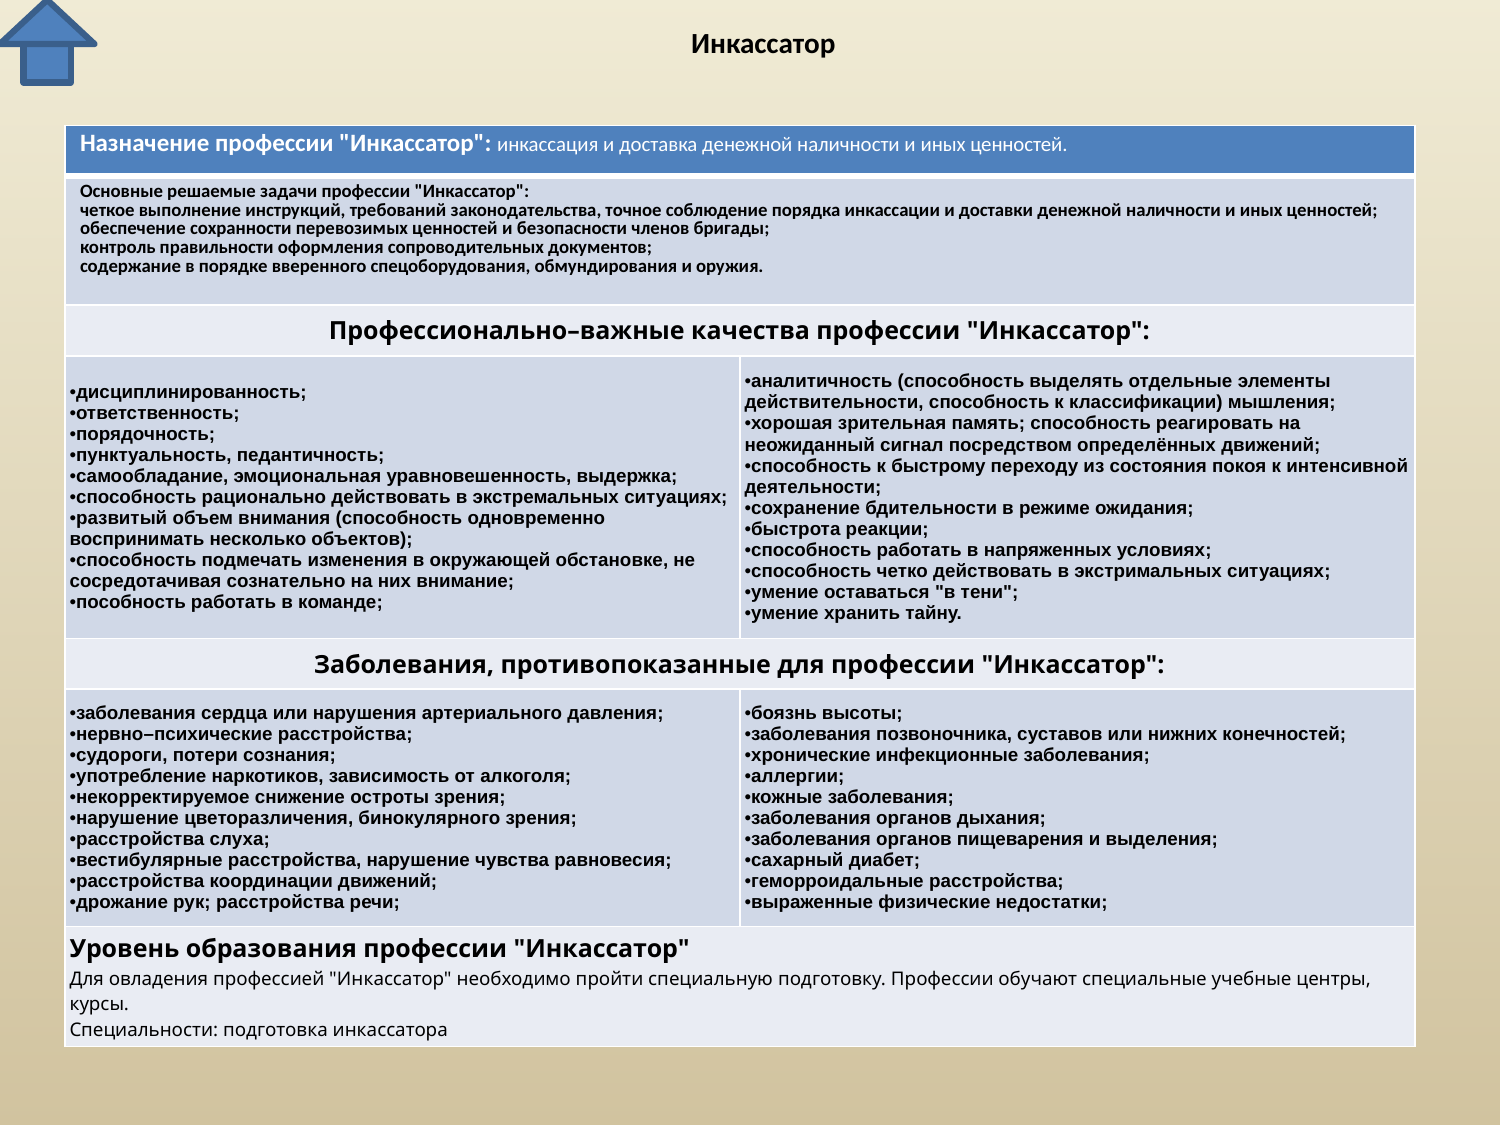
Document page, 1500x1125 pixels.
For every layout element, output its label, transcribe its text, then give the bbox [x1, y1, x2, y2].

table_cell Заболевания, противопоказанные для профессии "Инкассатор": [66, 639, 1414, 688]
table_cell Профессионально–важные качества профессии "Инкассатор": [66, 306, 1414, 355]
table_cell Основные решаемые задачи профессии "Инкассатор": четкое выполнение инструкций, требований законодательства, точное соблюдение порядка инкассации и доставки денежной наличности и иных ценностей; обеспечение сохранности перевозимых ценностей и безопасности членов бригады; контроль правильности оформления сопроводительных документов; содержание в порядке вверенного спецоборудования, обмундирования и оружия. [66, 179, 1414, 304]
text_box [1, 1, 93, 81]
table_cell заболевания сердца или нарушения артериального давления; нервно–психические расстройства; судороги, потери сознания; употребление наркотиков, зависимость от алкоголя; некорректируемое снижение остроты зрения; нарушение цветоразличения, бинокулярного зрения; расстройства слуха; вестибулярные расстройства, нарушение чувства равновесия; расстройства координации движений; дрожание рук; расстройства речи; [66, 690, 739, 926]
table_cell дисциплинированность; ответственность; порядочность; пунктуальность, педантичность; самообладание, эмоциональная уравновешенность, выдержка; способность рационально действовать в экстремальных ситуациях; развитый объем внимания (способность одновременно воспринимать несколько объектов); способность подмечать изменения в окружающей обстановке, не сосредотачивая сознательно на них внимание; пособность работать в команде; [66, 357, 739, 638]
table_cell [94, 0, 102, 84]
table_cell Уровень образования профессии "Инкассатор" Для овладения профессией "Инкассатор" необходимо пройти специальную подготовку. Профессии обучают специальные учебные центры, курсы. Специальности: подготовка инкассатора [66, 927, 1414, 1046]
title Инкассатор [102, 0, 1439, 84]
table_cell боязнь высоты; заболевания позвоночника, суставов или нижних конечностей; хронические инфекционные заболевания; аллергии; кожные заболевания; заболевания органов дыхания; заболевания органов пищеварения и выделения; сахарный диабет; геморроидальные расстройства; выраженные физические недостатки; [741, 690, 1414, 926]
table_header Назначение профессии "Инкассатор": инкассация и доставка денежной наличности и иных ценностей. [66, 126, 1414, 173]
table_cell аналитичность (способность выделять отдельные элементы действительности, способность к классификации) мышления; хорошая зрительная память; способность реагировать на неожиданный сигнал посредством определённых движений; способность к быстрому переходу из состояния покоя к интенсивной деятельности; сохранение бдительности в режиме ожидания; быстрота реакции; способность работать в напряженных условиях; способность четко действовать в экстримальных ситуациях; умение оставаться "в тени"; умение хранить тайну. [741, 357, 1414, 638]
